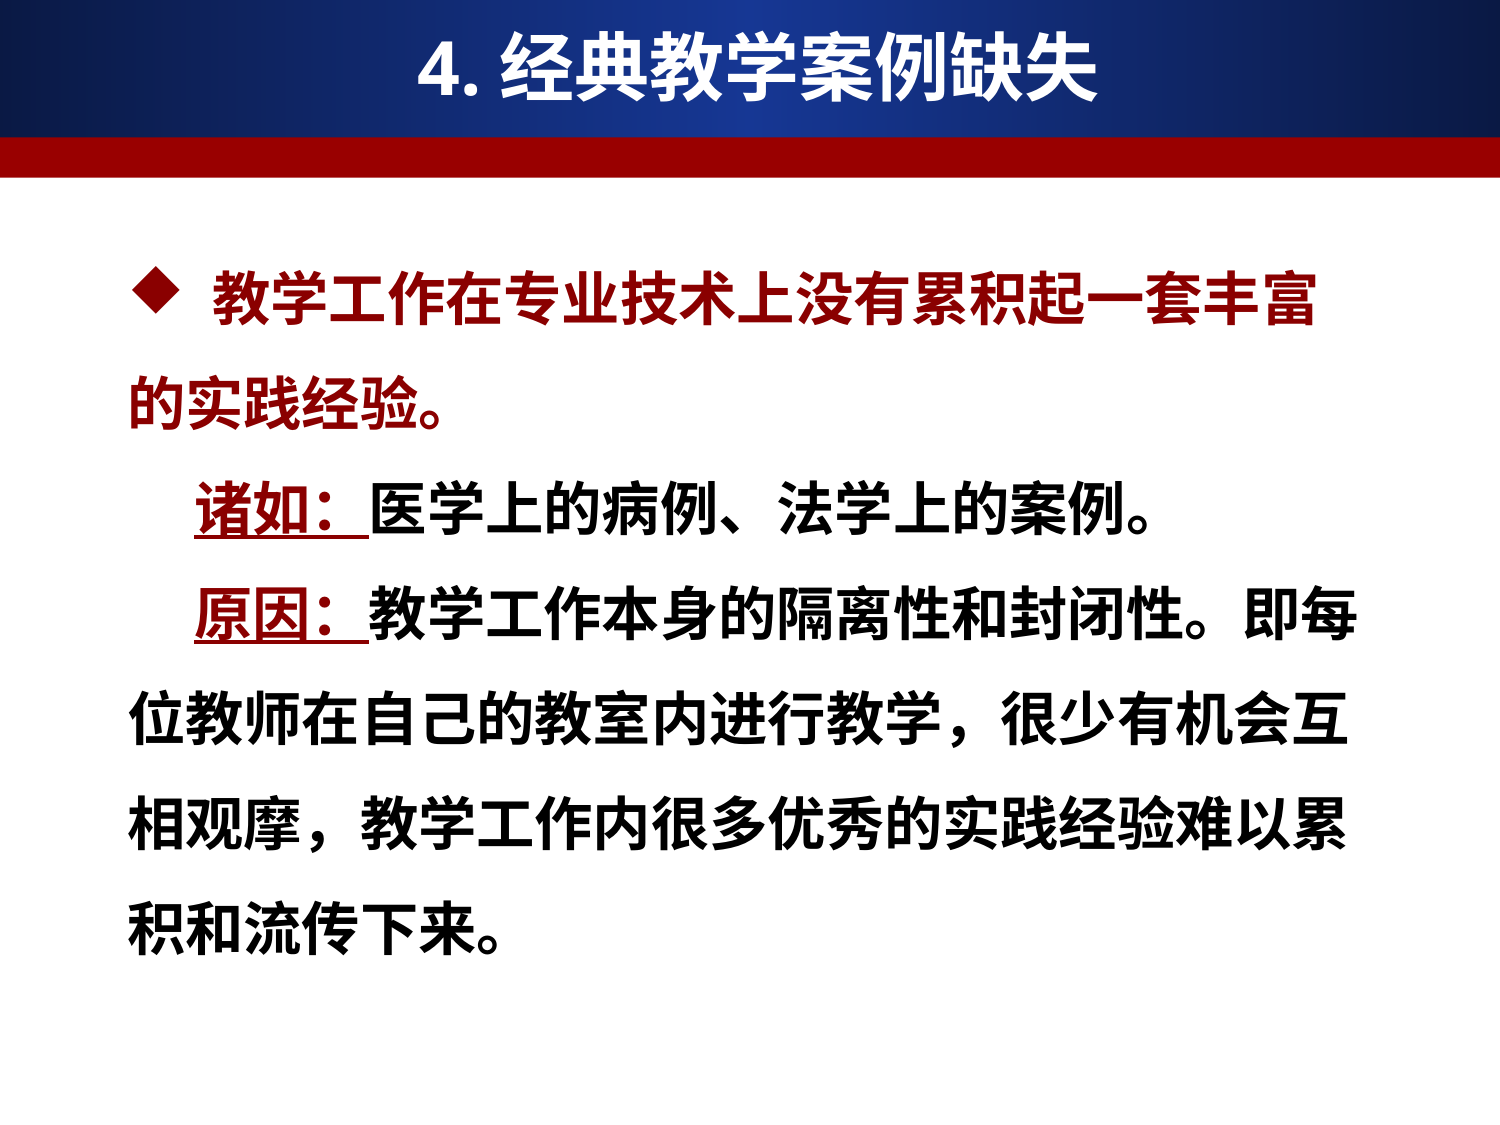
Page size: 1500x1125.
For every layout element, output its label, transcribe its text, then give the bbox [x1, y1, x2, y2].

title 4.经典教学案例缺失 [64, 19, 1453, 112]
list 教学工作在专业技术上没有累积起一套丰富的实践经验。 诸如：医学上的病例、法学上的案例。 原因：教学工作本身的隔离性和封闭性。即每位教师在自己的教室内进行教学，很少有机会互相观摩，教学工作内很多优秀的实践经验难以累积和流传下来。 [112, 219, 1376, 1000]
